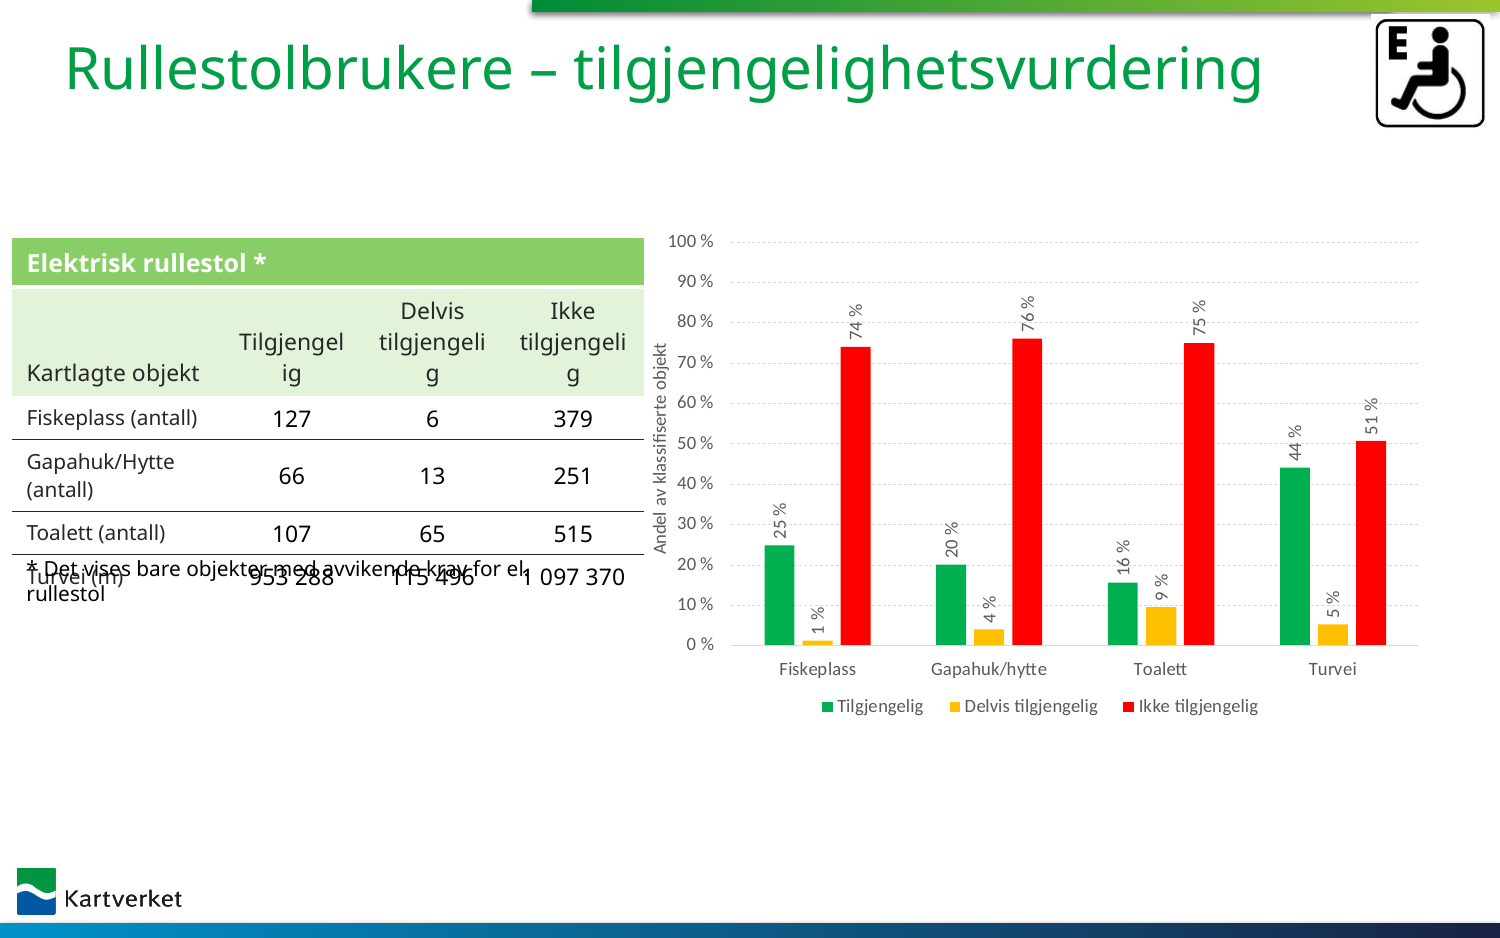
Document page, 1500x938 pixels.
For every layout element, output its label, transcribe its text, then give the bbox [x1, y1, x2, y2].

table_cell 379 [503, 396, 638, 439]
table_header Elektrisk rullestol * [12, 238, 638, 285]
table_cell 107 [222, 512, 362, 548]
text_box Rullestolbrukere – tilgjengelighetsvurdering [49, 12, 1372, 109]
table_cell Delvis tilgjengelig [362, 289, 503, 396]
table_cell Ikke tilgjengelig [503, 289, 638, 396]
table_cell 1 097 370 [597, 555, 638, 598]
table_cell Kartlagte objekt [12, 289, 222, 396]
table_cell 66 [222, 440, 362, 511]
table_cell Tilgjengelig [222, 289, 362, 396]
table_cell 515 [503, 512, 638, 554]
table_cell 65 [362, 512, 503, 548]
table_cell 127 [222, 396, 362, 439]
text_box * Det vises bare objekter med avvikende krav for el. rullestol [11, 548, 597, 613]
table_cell 6 [362, 396, 503, 439]
table_cell Fiskeplass (antall) [12, 396, 222, 439]
table_cell Toalett (antall) [12, 512, 222, 548]
table_cell Gapahuk/Hytte (antall) [12, 440, 222, 511]
table_cell 13 [362, 440, 503, 511]
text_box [1371, 13, 1491, 133]
picture [643, 218, 1429, 728]
table_cell 251 [503, 440, 638, 511]
